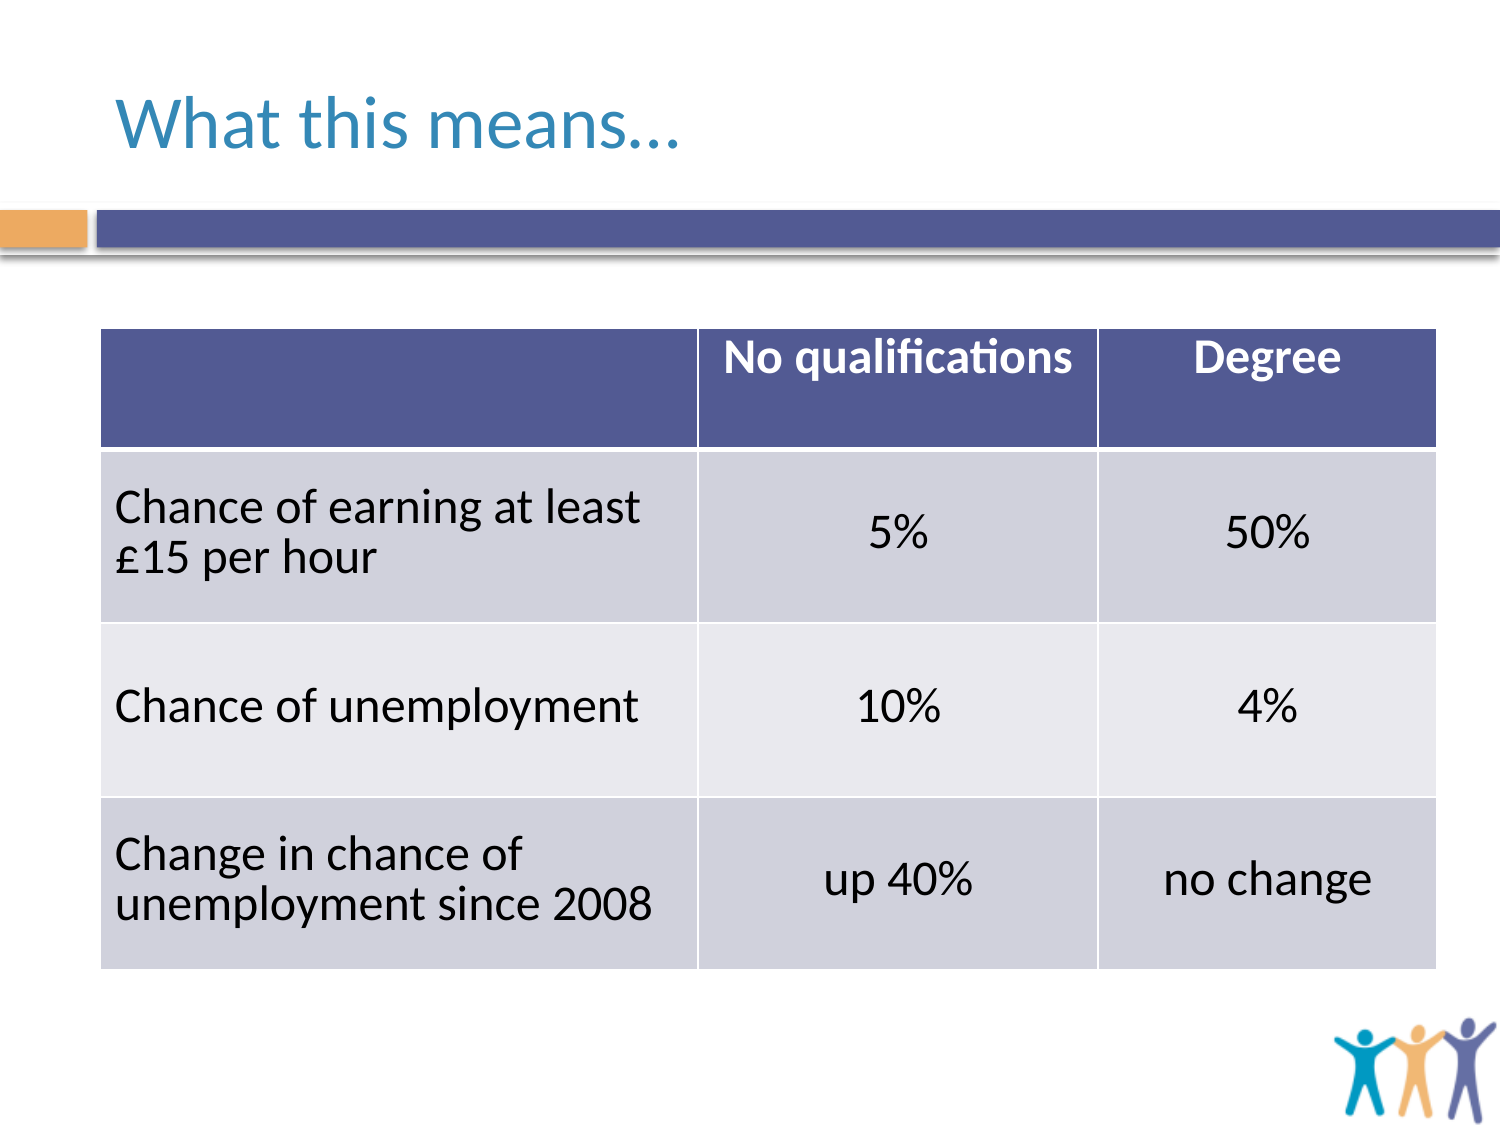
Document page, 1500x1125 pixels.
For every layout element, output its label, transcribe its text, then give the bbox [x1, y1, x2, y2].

table_cell 4% [1099, 624, 1436, 796]
table_header [101, 329, 697, 447]
table_cell up 40% [699, 798, 1097, 969]
table_header Degree [1099, 329, 1436, 447]
table_cell 10% [699, 624, 1097, 796]
table_cell no change [1099, 798, 1436, 969]
title What this means… [100, 37, 1438, 200]
table_cell Chance of unemployment [101, 624, 697, 796]
table_header No qualifications [699, 329, 1097, 447]
table_cell 5% [699, 452, 1097, 622]
table_cell 50% [1099, 452, 1436, 622]
table_cell Change in chance of unemployment since 2008 [101, 798, 697, 969]
table_cell Chance of earning at least £15 per hour [101, 452, 697, 622]
